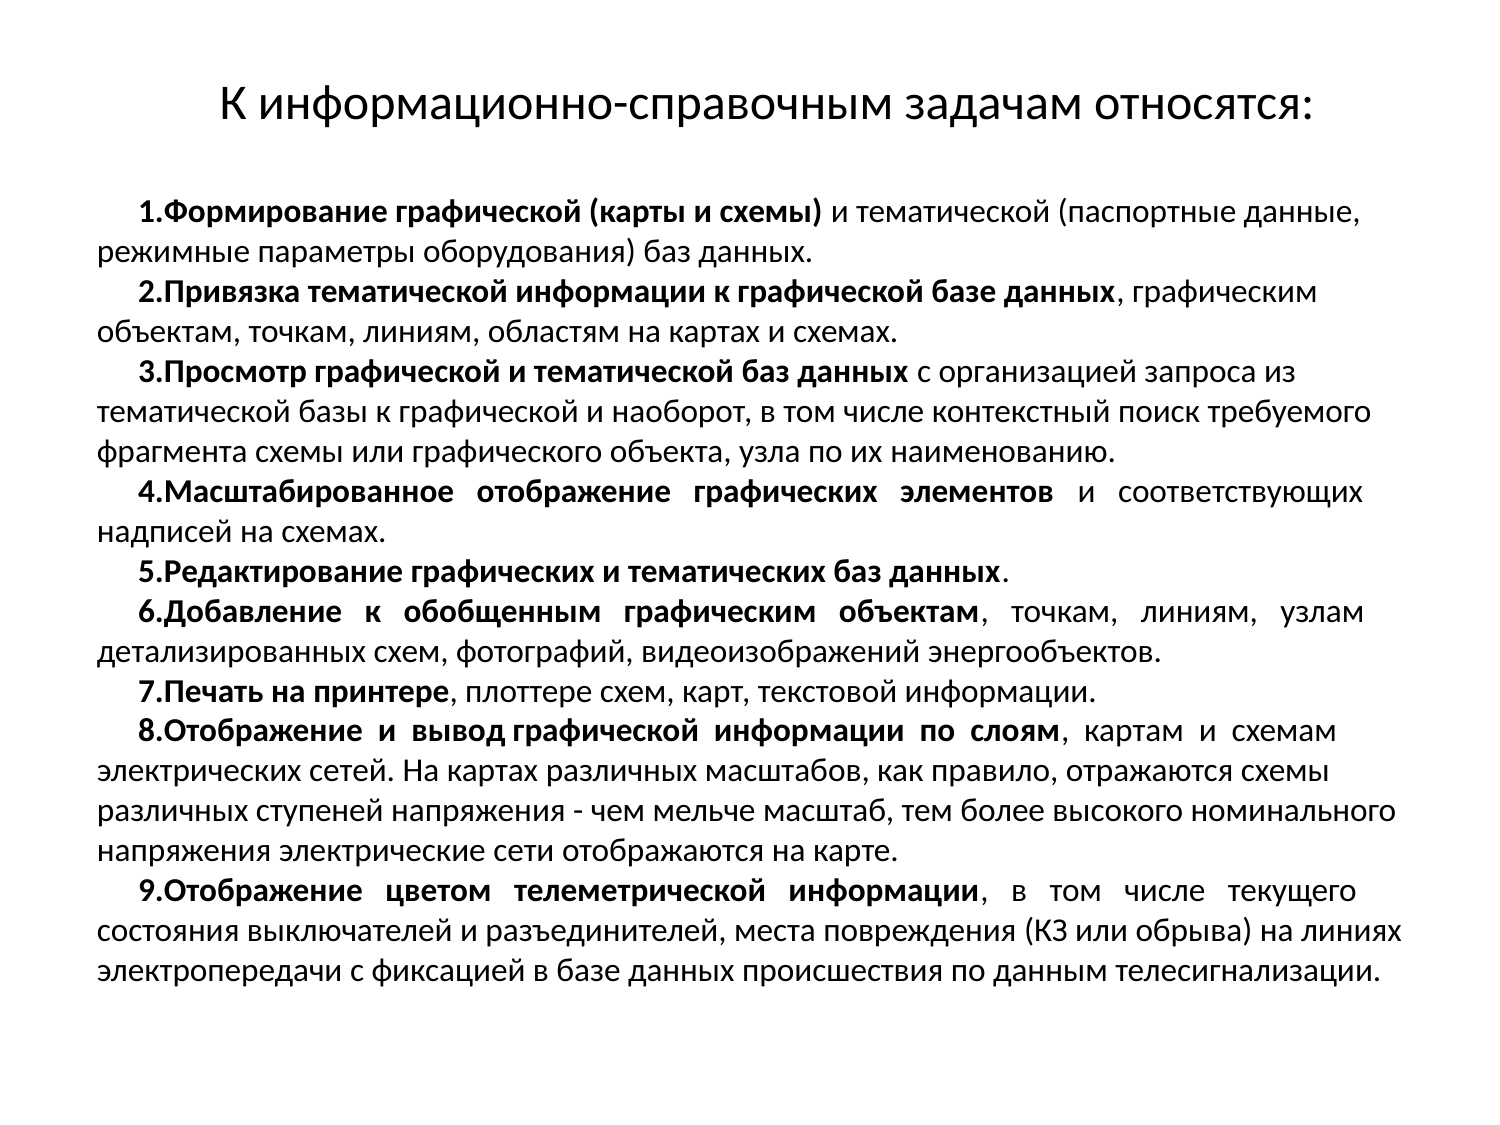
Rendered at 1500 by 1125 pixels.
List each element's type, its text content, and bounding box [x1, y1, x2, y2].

text_box К информационно-справочным задачам относятся: Формирование графической (карты и схемы) и тематической (паспортные данные, режимные параметры оборудования) баз данных. Привязка тематической информации к графической базе данных, графическим объектам, точкам, линиям, областям на картах и схемах. Просмотр графической и тематической баз данных с организацией запроса из тематической базы к графической и наоборот, в том числе контекстный поиск требуемого фрагмента схемы или графического объекта, узла по их наименованию. Масштабированное отображение графических элементов и соответствующих надписей на схемах. Редактирование графических и тематических баз данных. Добавление к обобщенным графическим объектам, точкам, линиям, узлам детализированных схем, фотографий, видеоизображений энергообъектов. Печать на принтере, плоттере схем, карт, текстовой информации. Отображение и вывод графической информации по слоям, картам и схемам электрических сетей. На картах различных масштабов, как правило, отражаются схемы различных ступеней напряжения - чем мельче масштаб, тем более высокого номинального напряжения электрические сети отображаются на карте. Отображение цветом телеметрической информации, в том числе текущего состояния выключателей и разъединителей, места повреждения (КЗ или обрыва) на линиях электропередачи с фиксацией в базе данных происшествия по данным телесигнализации. [46, 62, 1447, 996]
